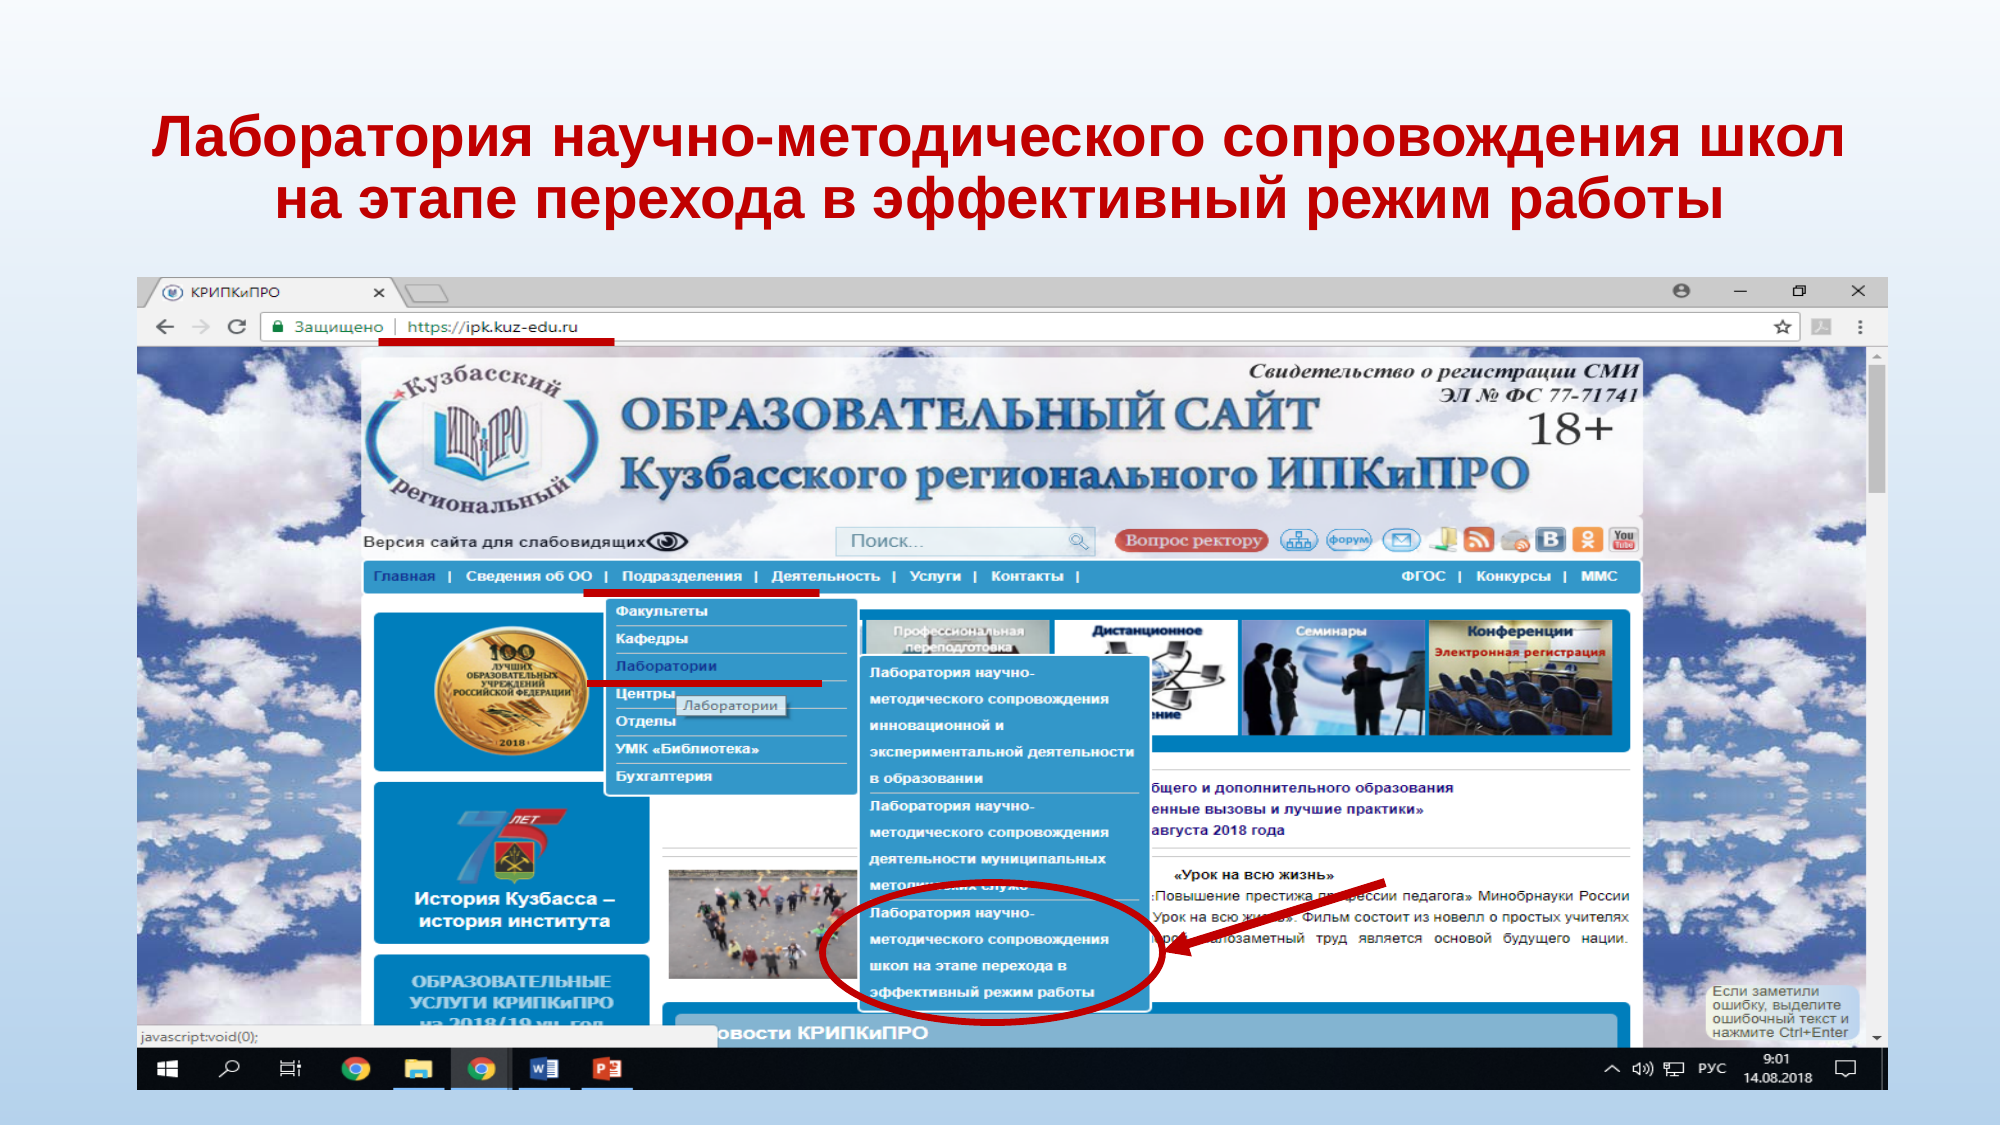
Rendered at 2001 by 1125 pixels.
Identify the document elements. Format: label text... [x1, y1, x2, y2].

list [137, 277, 1888, 1090]
title Лаборатория научно-методического сопровождения школ на этапе перехода в эффективный режим работы [137, 59, 1863, 277]
picture [378, 338, 618, 346]
picture [583, 589, 823, 597]
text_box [1162, 882, 1386, 952]
